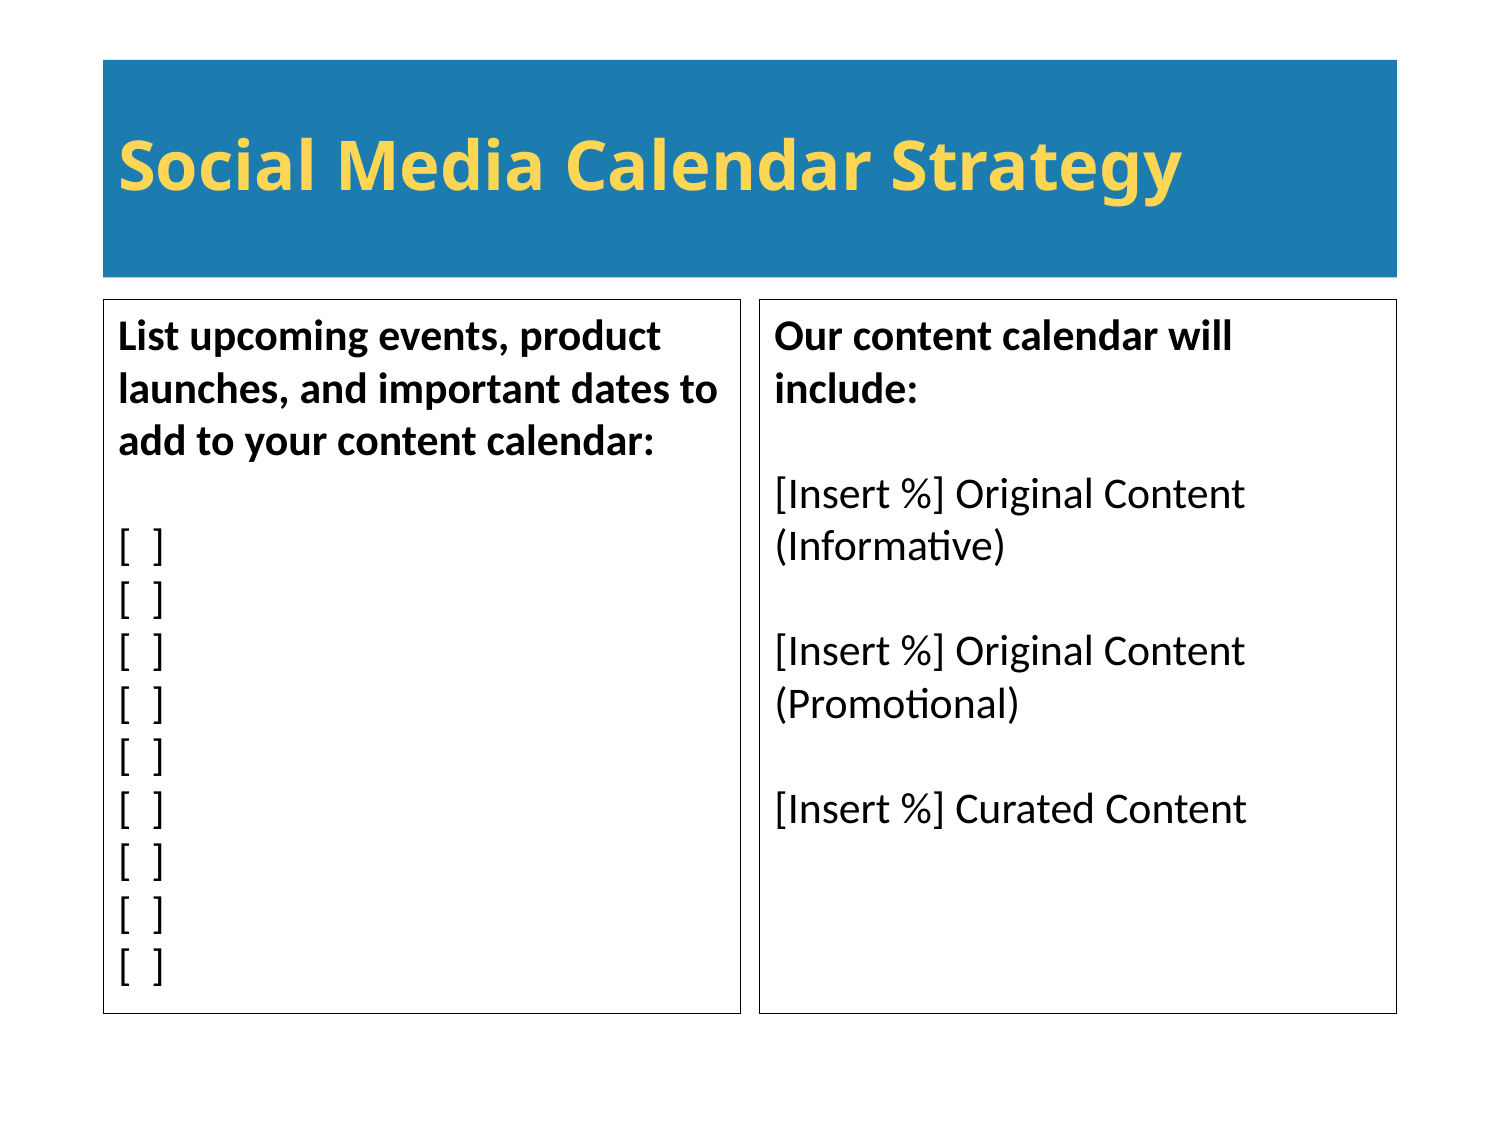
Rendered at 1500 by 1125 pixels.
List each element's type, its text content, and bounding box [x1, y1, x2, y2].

list Our content calendar will include: [Insert %] Original Content (Informative) [Insert %] Original Content (Promotional) [Insert %] Curated Content [759, 299, 1397, 1014]
title Social Media Calendar Strategy [103, 59, 1397, 278]
list List upcoming events, product launches, and important dates to add to your content calendar: [ ] [ ] [ ] [ ] [ ] [ ] [ ] [ ] [ ] [103, 299, 741, 1014]
